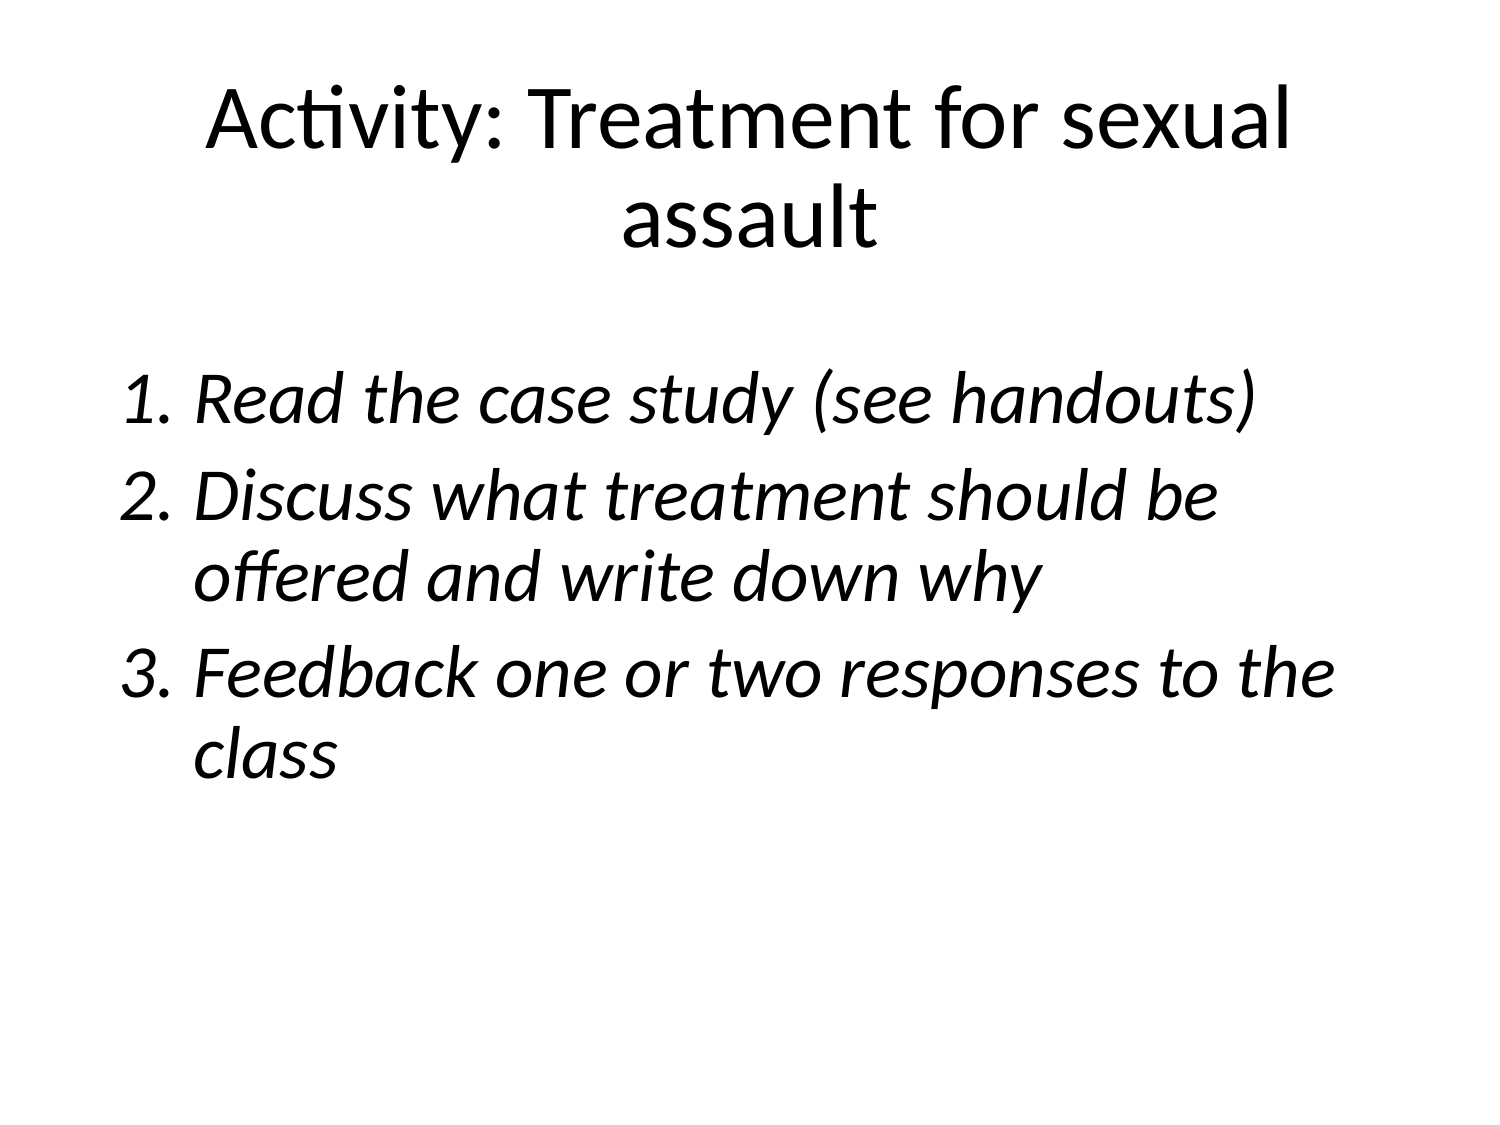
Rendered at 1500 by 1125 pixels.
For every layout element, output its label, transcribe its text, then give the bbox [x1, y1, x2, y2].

list Read the case study (see handouts) Discuss what treatment should be offered and write down why Feedback one or two responses to the class [103, 351, 1397, 1066]
title Activity: Treatment for sexual assault [103, 59, 1397, 278]
